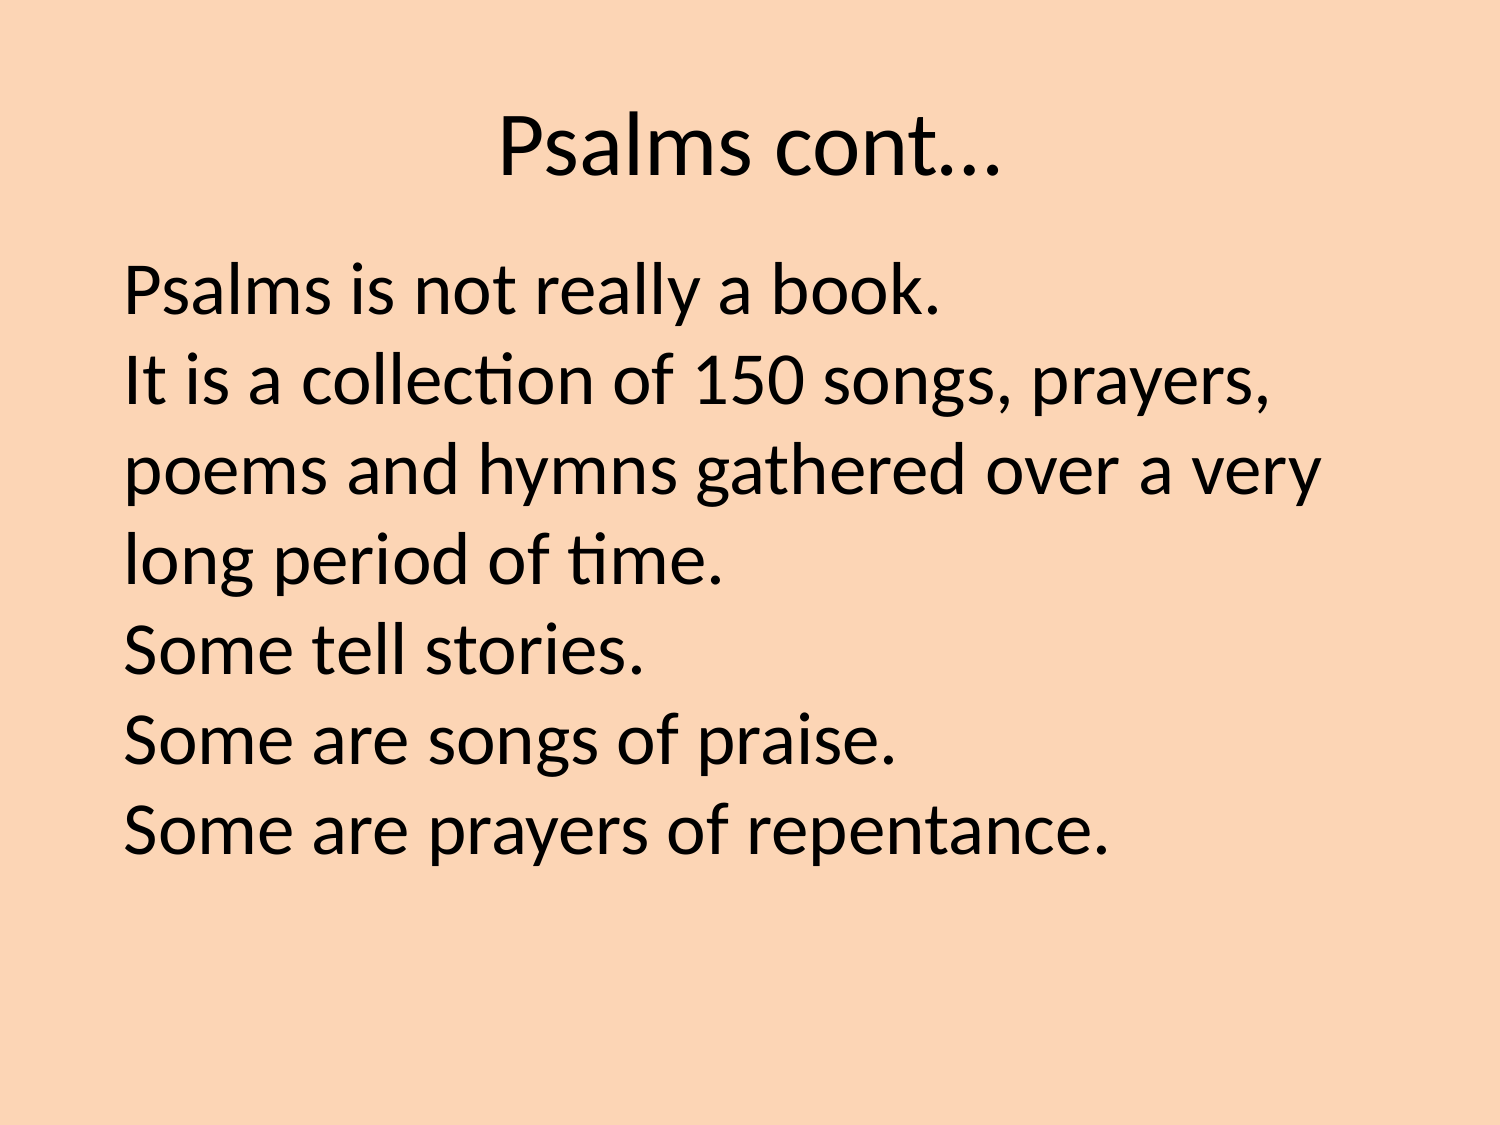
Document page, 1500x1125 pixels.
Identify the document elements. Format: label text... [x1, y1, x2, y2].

title Psalms cont… [75, 45, 1425, 233]
text_box Psalms is not really a book. It is a collection of 150 songs, prayers, poems and hymns gathered over a very long period of time. Some tell stories. Some are songs of praise. Some are prayers of repentance. [109, 232, 1425, 878]
